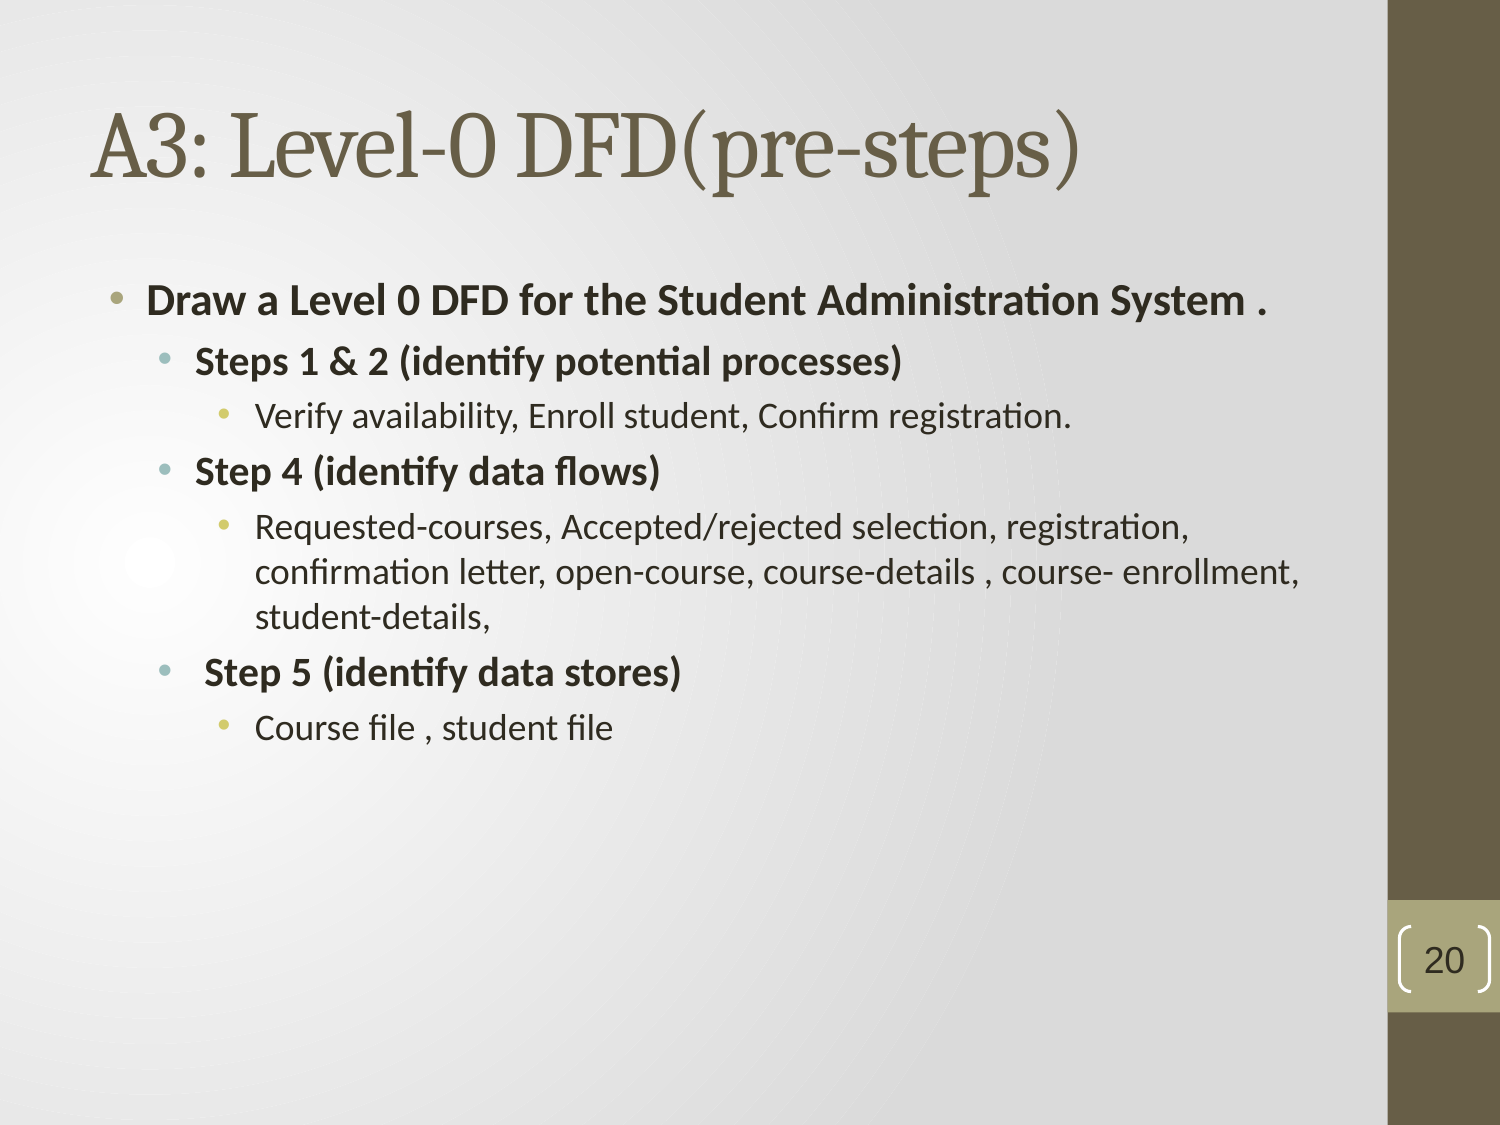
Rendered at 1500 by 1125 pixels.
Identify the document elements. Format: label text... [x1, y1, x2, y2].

list Draw a Level 0 DFD for the Student Administration System . Steps 1 & 2 (identify potential processes) Verify availability, Enroll student, Confirm registration. Step 4 (identify data flows) Requested-courses, Accepted/rejected selection, registration, confirmation letter, open-course, course-details , course- enrollment, student-details, Step 5 (identify data stores) Course file , student file [74, 262, 1326, 1051]
slide_number 20 [1397, 924, 1492, 994]
title A3: Level-0 DFD(pre-steps) [75, 45, 1325, 233]
